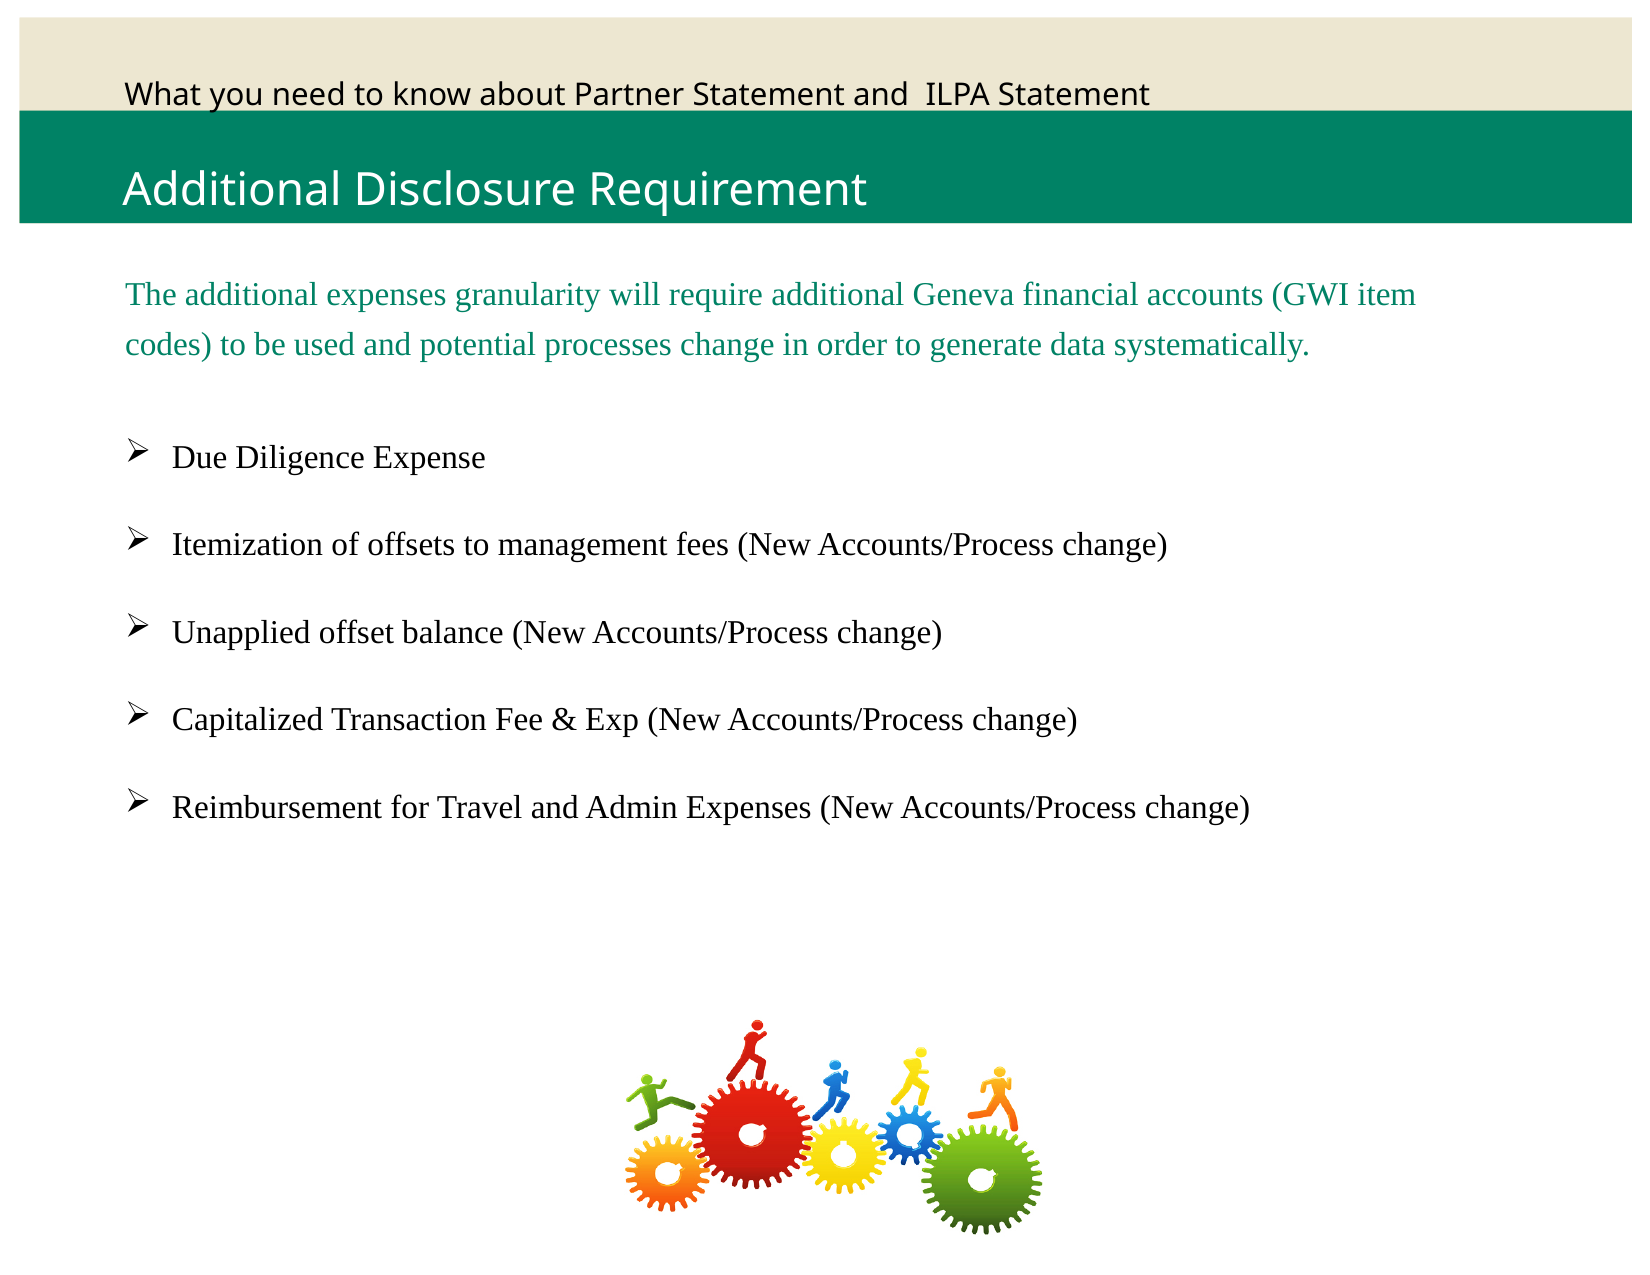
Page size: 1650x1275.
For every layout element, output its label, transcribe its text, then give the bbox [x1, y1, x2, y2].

list The additional expenses granularity will require additional Geneva financial accounts (GWI item codes) to be used and potential processes change in order to generate data systematically. Due Diligence Expense Itemization of offsets to management fees (New Accounts/Process change) Unapplied offset balance (New Accounts/Process change) Capitalized Transaction Fee & Exp (New Accounts/Process change) Reimbursement for Travel and Admin Expenses (New Accounts/Process change) [49, 262, 1512, 1105]
picture [624, 1012, 1043, 1240]
title Additional Disclosure Requirement [105, 142, 1591, 231]
